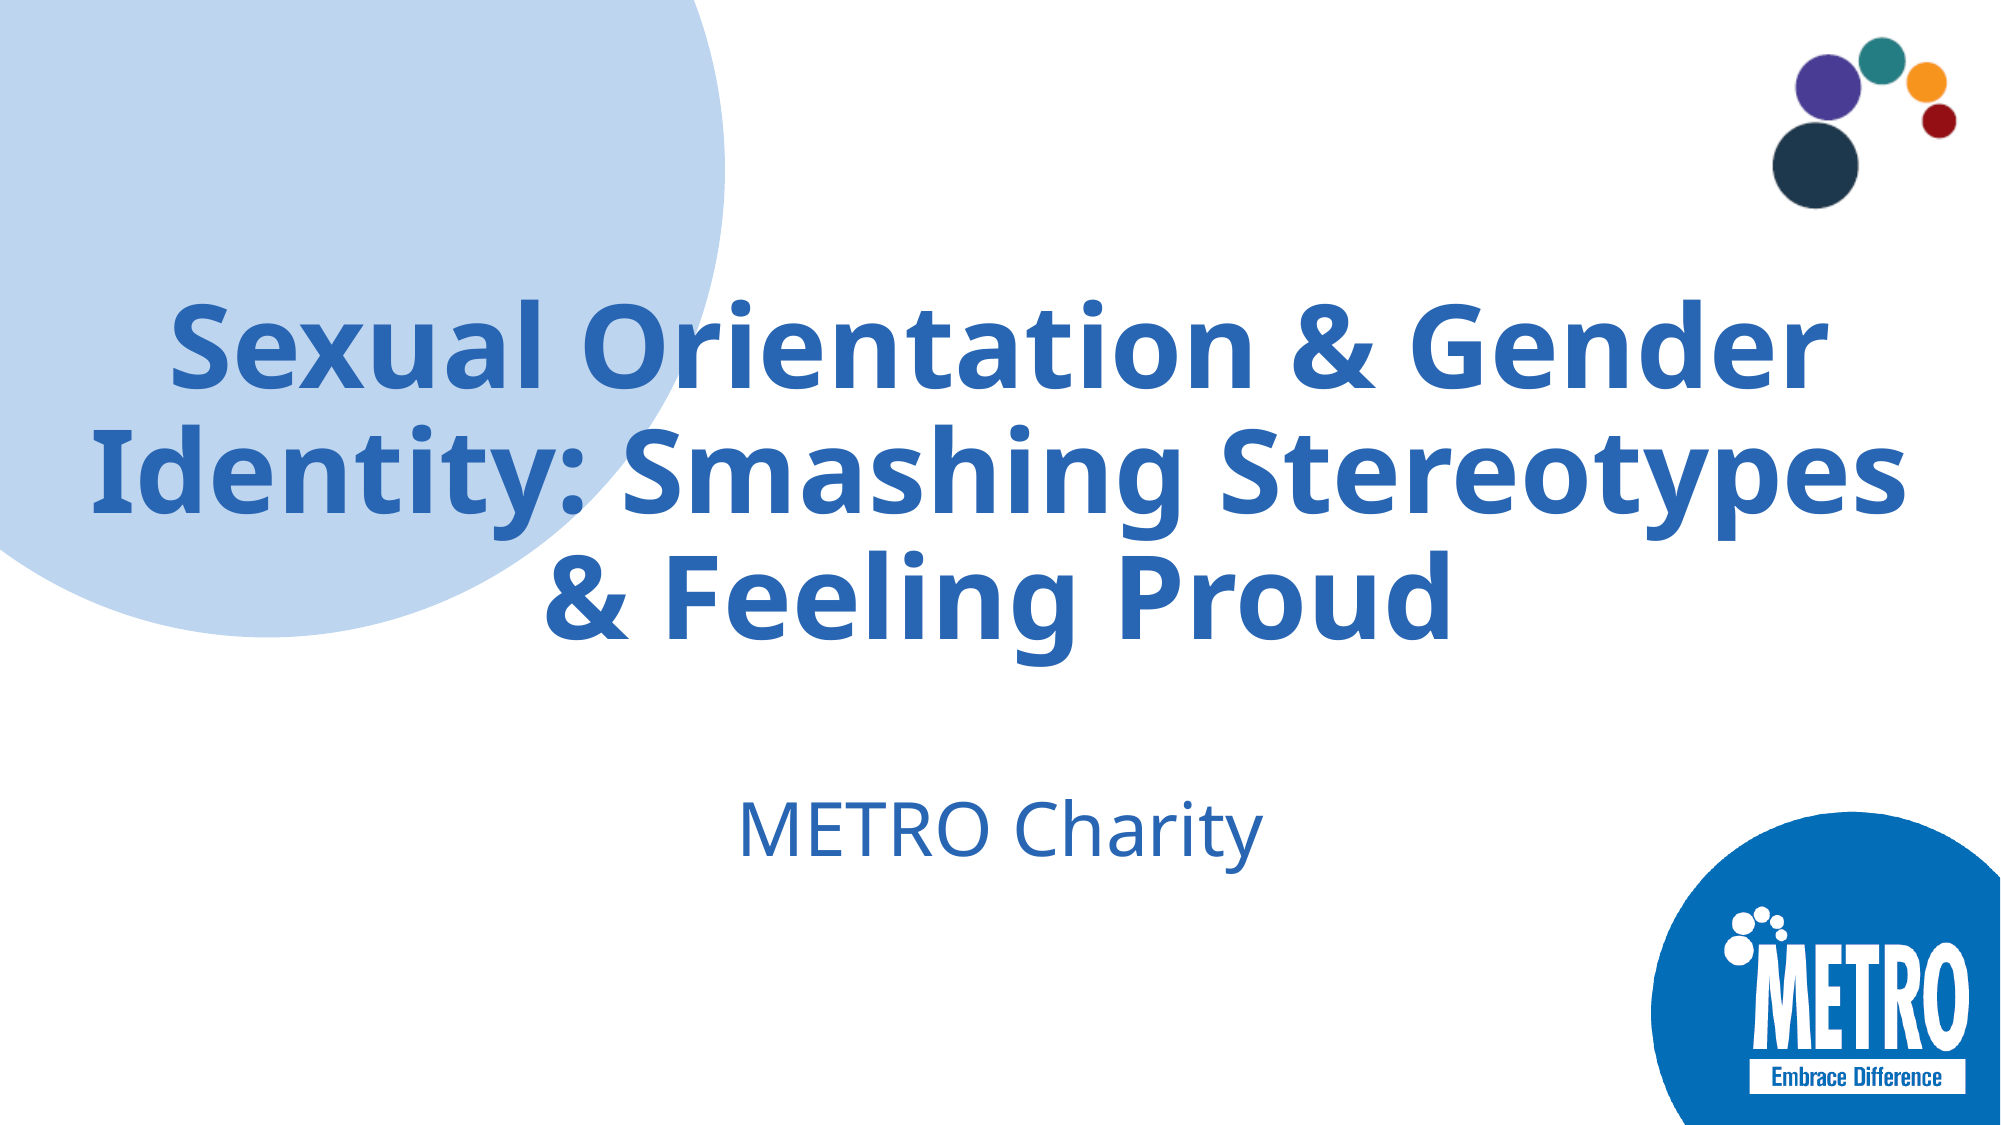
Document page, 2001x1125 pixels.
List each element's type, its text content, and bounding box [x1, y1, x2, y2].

title Sexual Orientation & Gender Identity: Smashing Stereotypes & Feeling Proud [32, 280, 1968, 672]
picture [1759, 31, 1964, 215]
picture [1651, 811, 2001, 1125]
subtitle METRO Charity [249, 783, 1750, 921]
